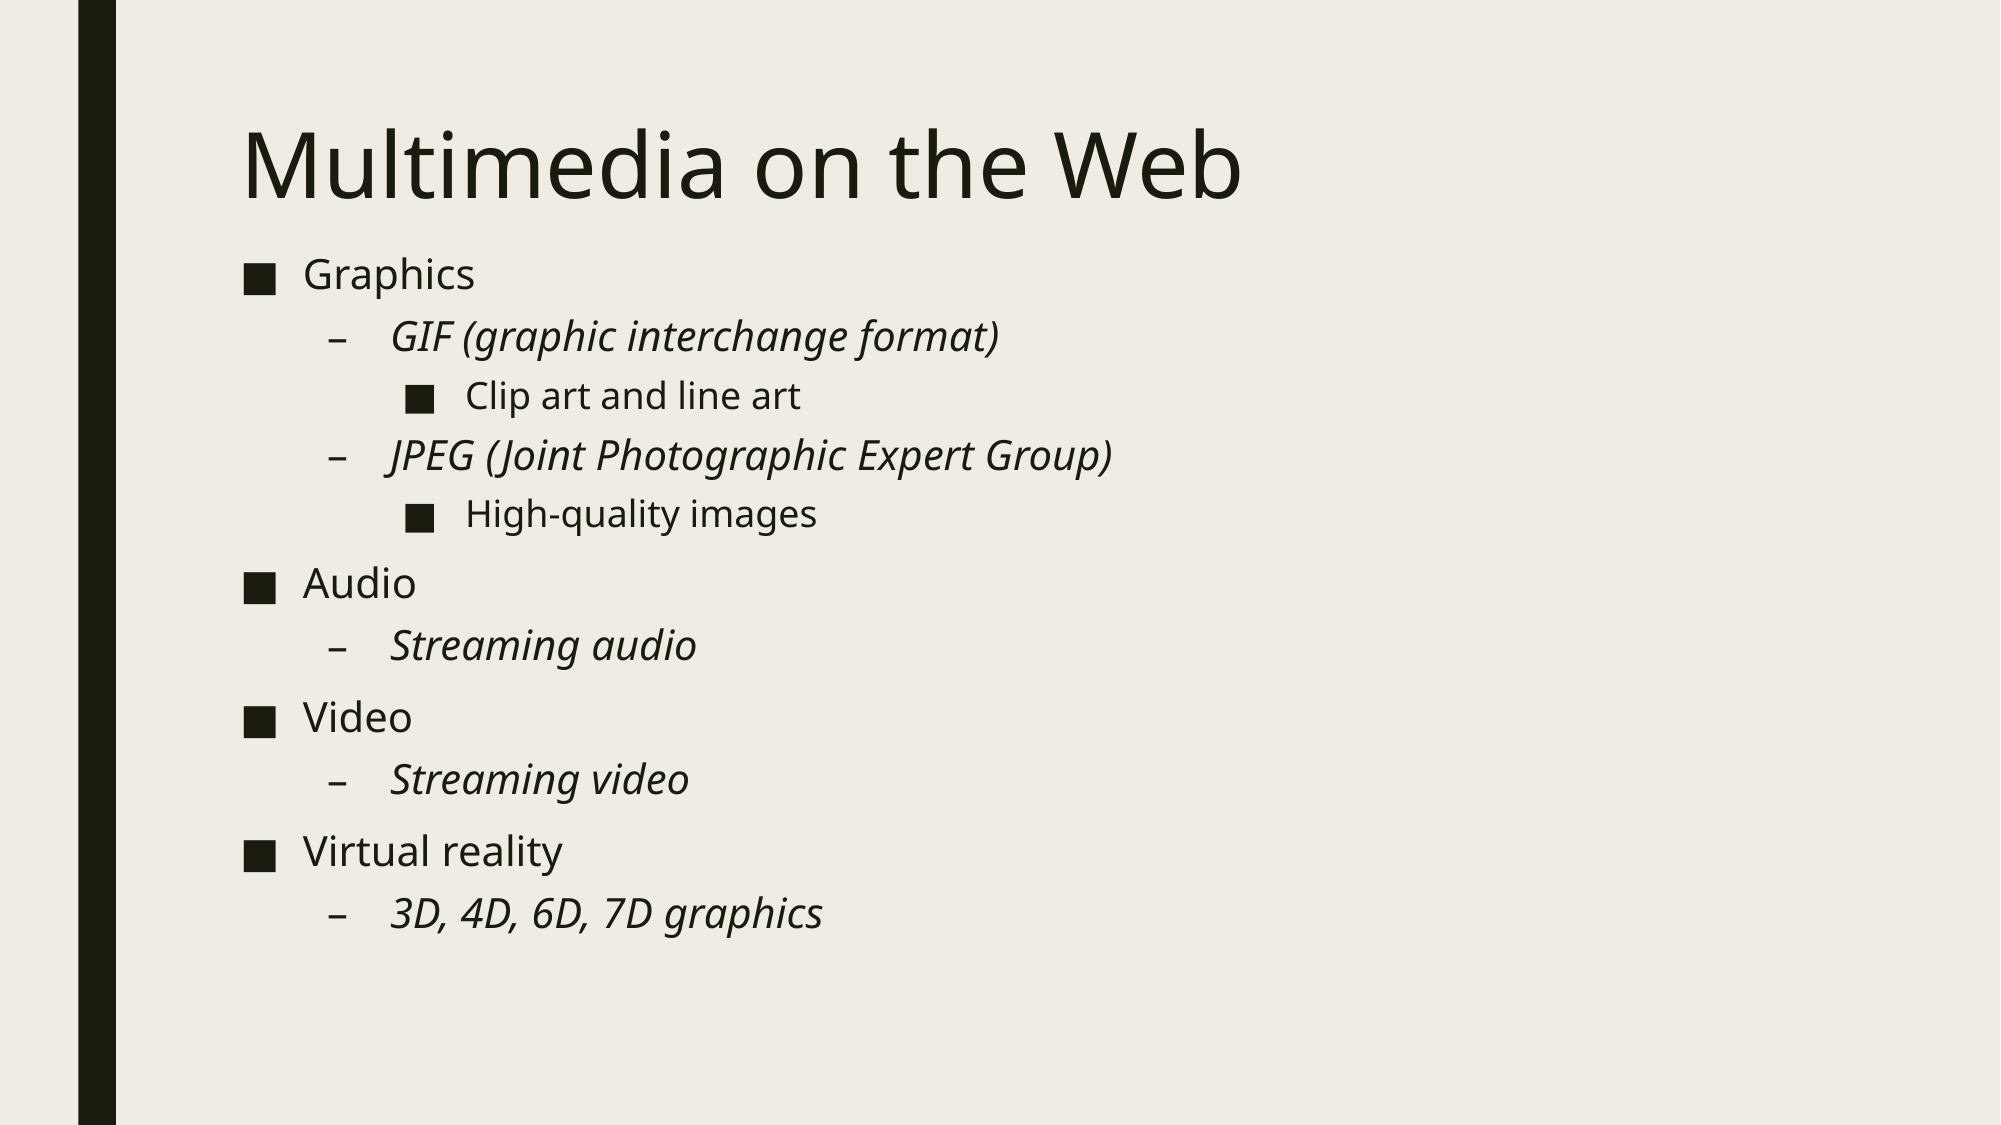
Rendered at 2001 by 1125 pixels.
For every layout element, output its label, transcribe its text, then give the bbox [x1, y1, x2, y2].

title Multimedia on the Web [225, 112, 1800, 244]
list Graphics GIF (graphic interchange format) Clip art and line art JPEG (Joint Photographic Expert Group) High-quality images Audio Streaming audio Video Streaming video Virtual reality 3D, 4D, 6D, 7D graphics [225, 244, 1800, 1065]
